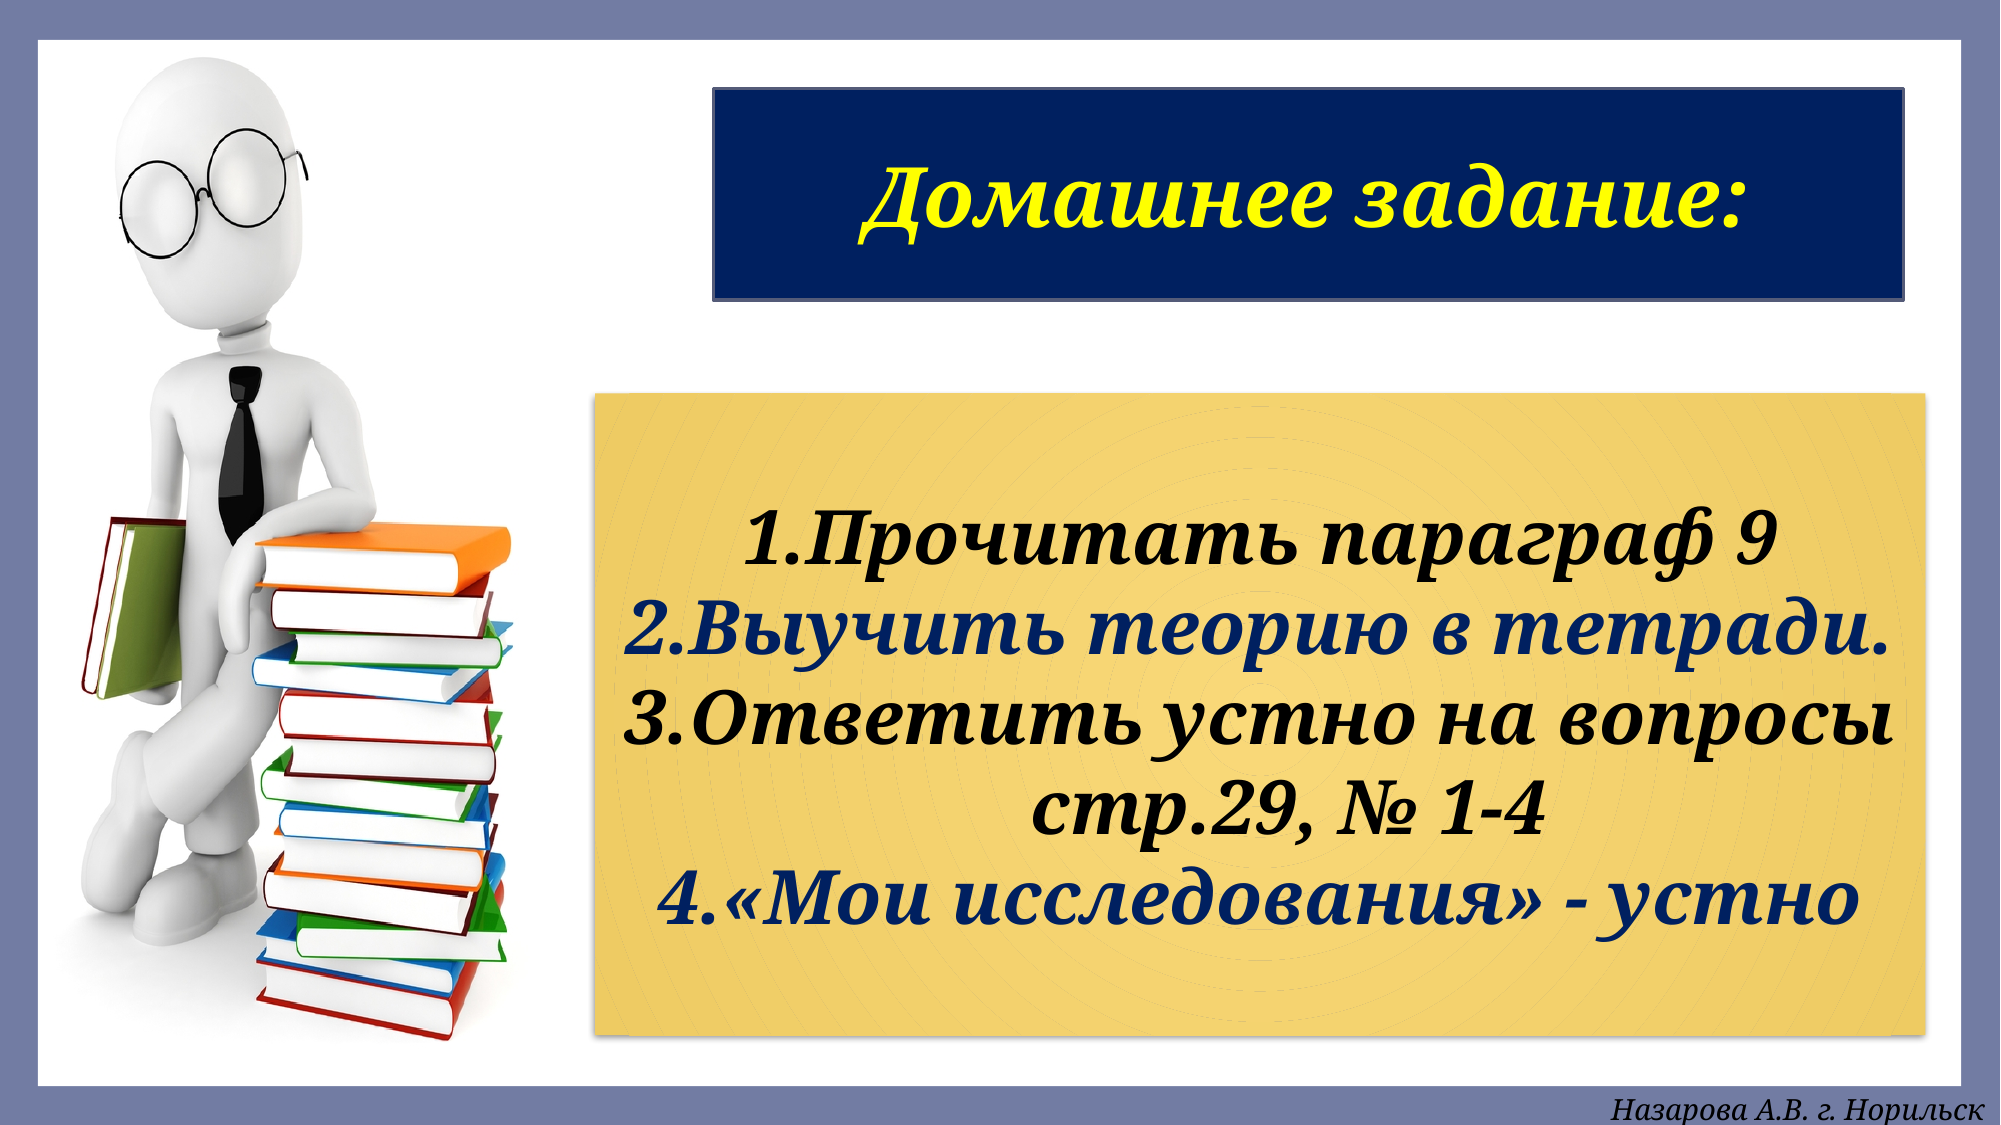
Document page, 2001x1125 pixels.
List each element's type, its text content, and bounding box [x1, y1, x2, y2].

picture [48, 43, 704, 1084]
text_box Прочитать параграф 9 Выучить теорию в тетради. Ответить устно на вопросы стр.29, № 1-4 «Мои исследования» - устно [708, 393, 1926, 1036]
text_box Назарова А.В. г. Норильск [1583, 1084, 2000, 1125]
text_box Домашнее задание: [712, 87, 1905, 302]
